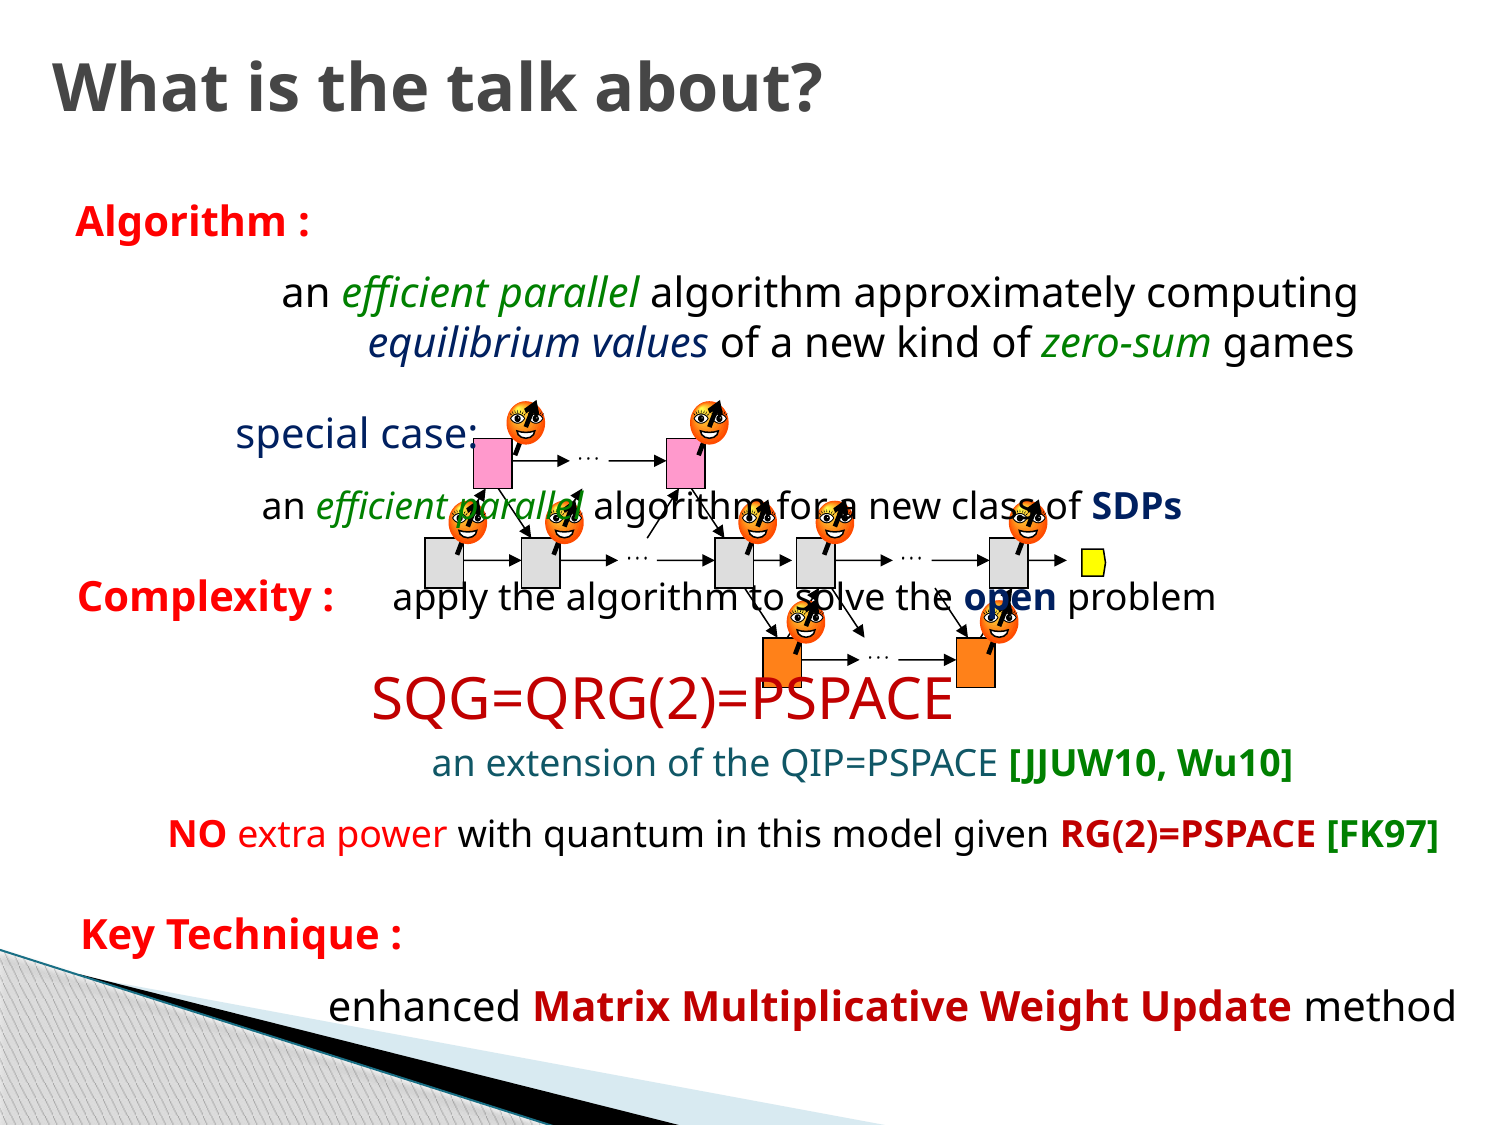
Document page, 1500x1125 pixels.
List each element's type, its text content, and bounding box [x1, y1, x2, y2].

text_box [424, 399, 1106, 688]
text_box Algorithm : [60, 187, 325, 253]
text_box SQG=QRG(2)=PSPACE an extension of the QIP=PSPACE [JJUW10, Wu10] [262, 653, 1363, 792]
text_box apply the algorithm to solve the open problem [377, 565, 418, 626]
text_box an efficient parallel algorithm for a new class of SDPs [246, 474, 418, 535]
title What is the talk about? [37, 57, 963, 113]
text_box special case: [220, 399, 424, 465]
text_box an efficient parallel algorithm for a new class of SDPs [1111, 474, 1300, 535]
text_box Key Technique : [65, 900, 429, 965]
text_box Complexity : [62, 562, 361, 628]
text_box NO extra power with quantum in this model given RG(2)=PSPACE [FK97] [152, 803, 1455, 863]
text_box an efficient parallel algorithm approximately computing equilibrium values of a new kind of zero-sum games [266, 258, 1386, 374]
text_box enhanced Matrix Multiplicative Weight Update method [313, 971, 1473, 1037]
text_box apply the algorithm to solve the open problem [1111, 565, 1242, 626]
